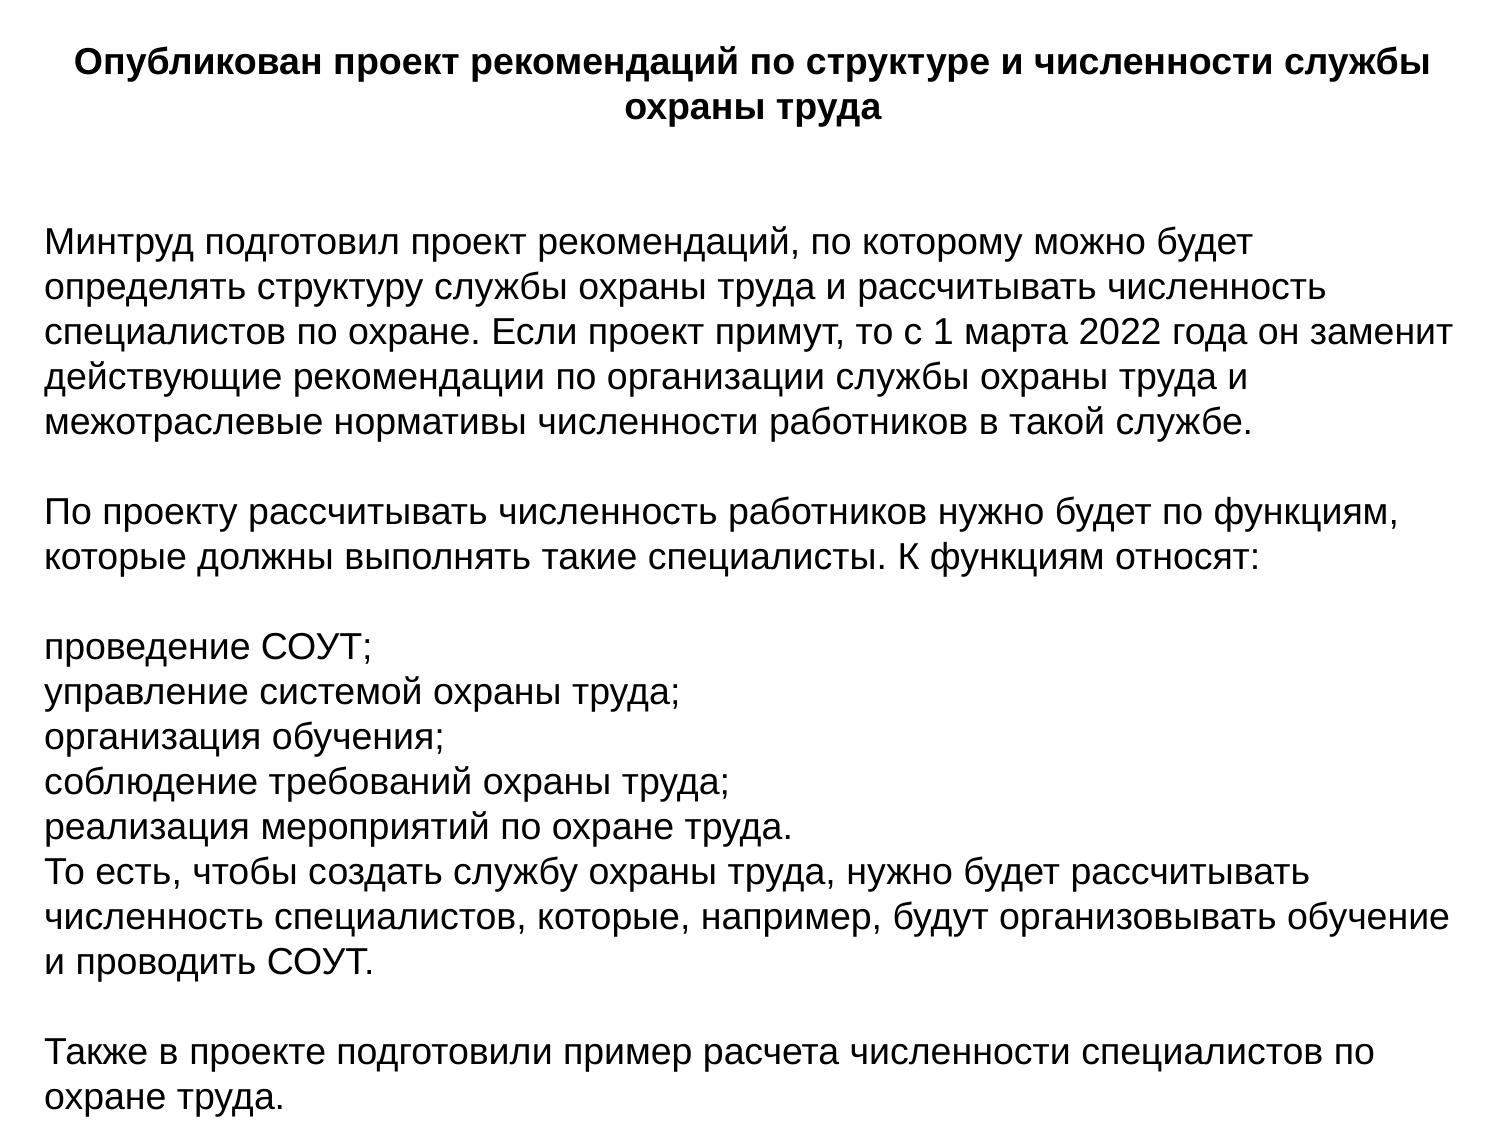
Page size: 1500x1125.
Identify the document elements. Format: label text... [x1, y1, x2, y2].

text_box Опубликован проект рекомендаций по структуре и численности службы охраны труда Минтруд подготовил проект рекомендаций, по которому можно будет определять структуру службы охраны труда и рассчитывать численность специалистов по охране. Если проект примут, то с 1 марта 2022 года он заменит действующие рекомендации по организации службы охраны труда и межотраслевые нормативы численности работников в такой службе. По проекту рассчитывать численность работников нужно будет по функциям, которые должны выполнять такие специалисты. К функциям относят: проведение СОУТ; управление системой охраны труда; организация обучения; соблюдение требований охраны труда; реализация мероприятий по охране труда. То есть, чтобы создать службу охраны труда, нужно будет рассчитывать численность специалистов, которые, например, будут организовывать обучение и проводить СОУТ. Также в проекте подготовили пример расчета численности специалистов по охране труда. [29, 29, 1477, 1125]
